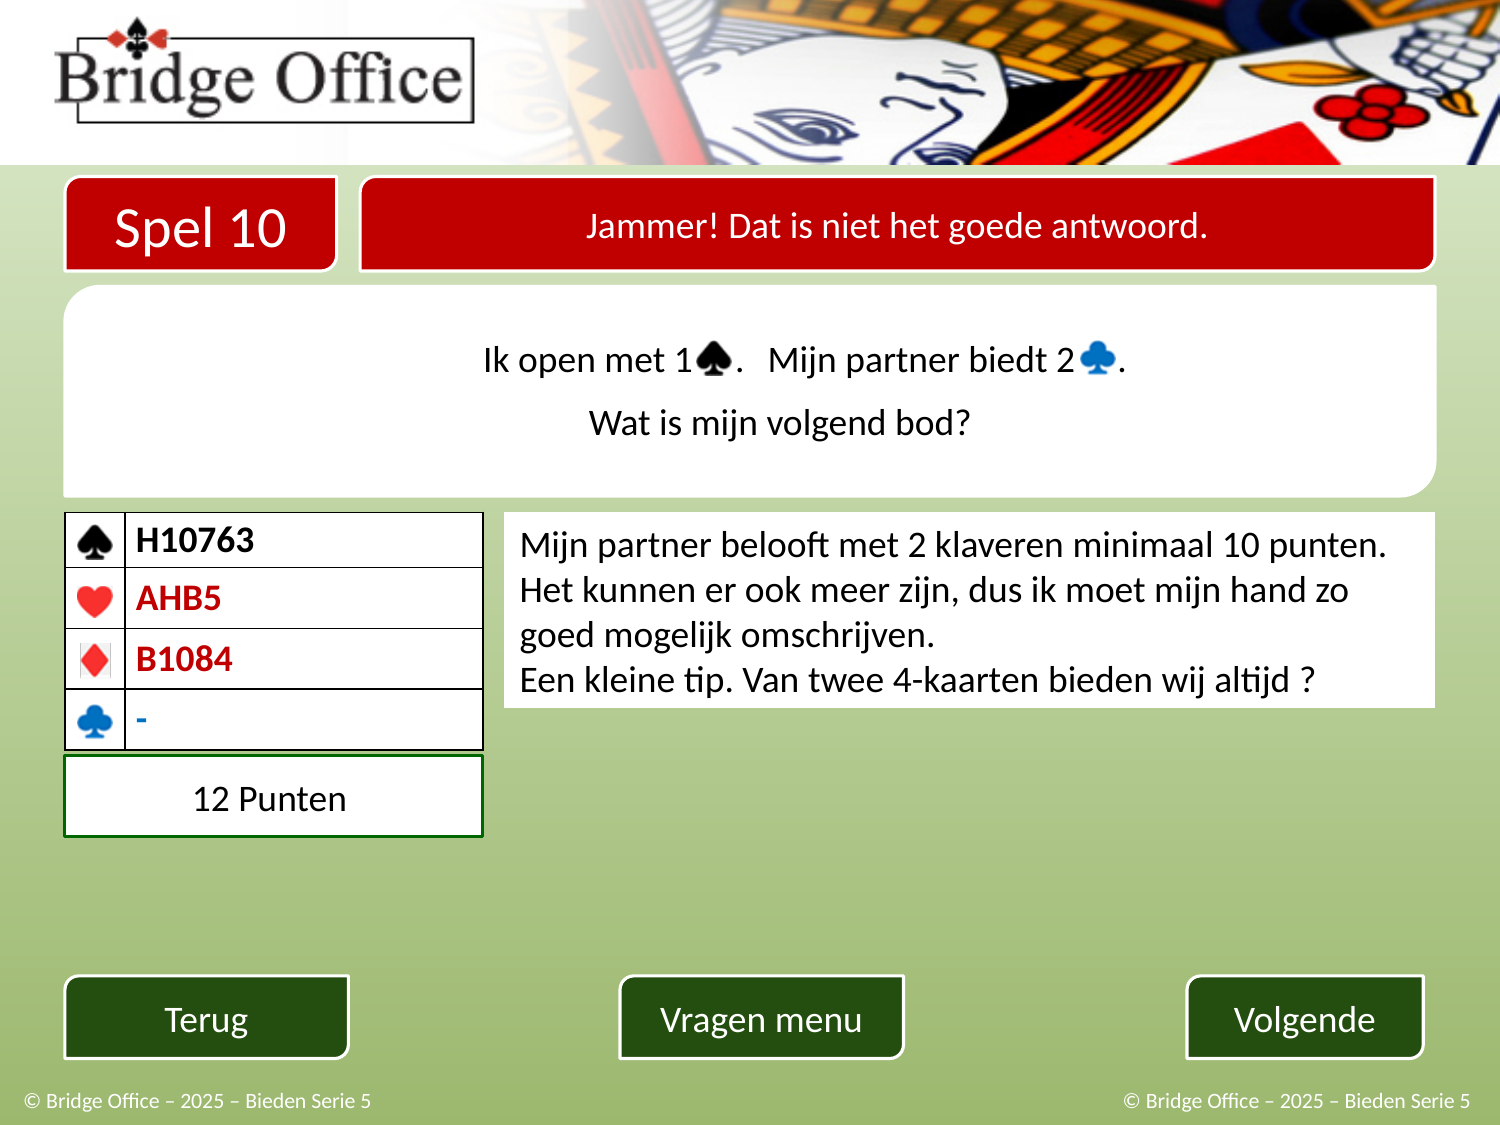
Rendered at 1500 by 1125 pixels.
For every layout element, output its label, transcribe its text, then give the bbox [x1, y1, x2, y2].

table_cell - [126, 690, 482, 749]
text_box Terug [63, 974, 350, 1061]
table_cell AHB5 [126, 568, 482, 628]
picture [1079, 340, 1116, 376]
table_cell [66, 568, 124, 628]
text_box 12 Punten [63, 754, 484, 838]
text_box Volgende [1185, 974, 1425, 1061]
table_cell [66, 629, 124, 688]
text_box Mijn partner biedt 2 . [752, 327, 1145, 387]
table_header [66, 513, 124, 567]
picture [77, 643, 114, 679]
text_box Wat is mijn volgend bod? [573, 390, 995, 451]
table_cell [66, 690, 124, 749]
table_header H10763 [126, 513, 482, 567]
text_box © Bridge Office – 2025 – Bieden Serie 5 [8, 1079, 393, 1121]
picture [77, 524, 114, 561]
picture [77, 703, 114, 740]
text_box Spel 10 [63, 179, 339, 273]
table_cell B1084 [126, 629, 482, 688]
picture [77, 585, 114, 618]
picture [0, 0, 1500, 166]
text_box Mijn partner belooft met 2 klaveren minimaal 10 punten. Het kunnen er ook meer zijn, dus ik moet mijn hand zo goed mogelijk omschrijven. Een kleine tip. Van twee 4-kaarten bieden wij altijd ? [504, 512, 1435, 708]
text_box Vragen menu [618, 974, 906, 1061]
text_box [63, 284, 1437, 498]
text_box Jammer! Dat is niet het goede antwoord. [358, 179, 1437, 273]
text_box Ik open met 1 . [468, 327, 845, 388]
picture [696, 340, 733, 376]
text_box © Bridge Office – 2025 – Bieden Serie 5 [1107, 1079, 1500, 1121]
